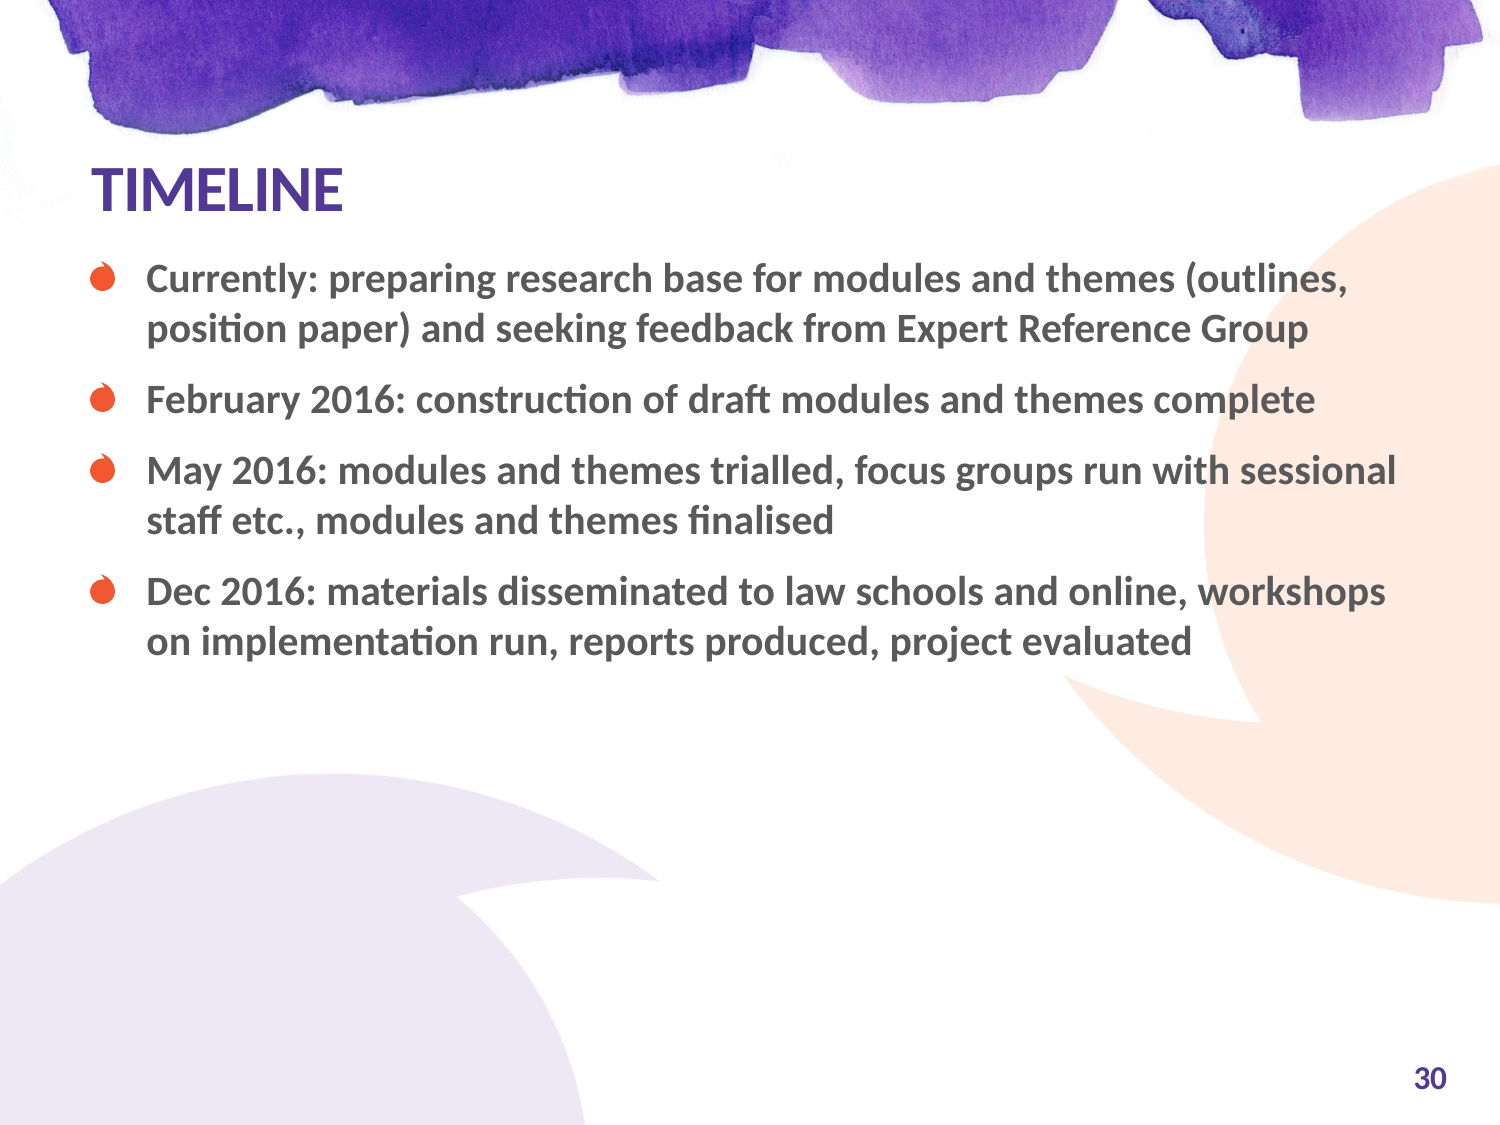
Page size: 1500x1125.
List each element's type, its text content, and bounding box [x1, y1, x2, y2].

slide_number 30 [1246, 1046, 1462, 1107]
title Timeline [76, 137, 1424, 232]
picture [0, 0, 1500, 1125]
list Currently: preparing research base for modules and themes (outlines, position paper) and seeking feedback from Expert Reference Group February 2016: construction of draft modules and themes complete May 2016: modules and themes trialled, focus groups run with sessional staff etc., modules and themes finalised Dec 2016: materials disseminated to law schools and online, workshops on implementation run, reports produced, project evaluated [75, 243, 1424, 1005]
